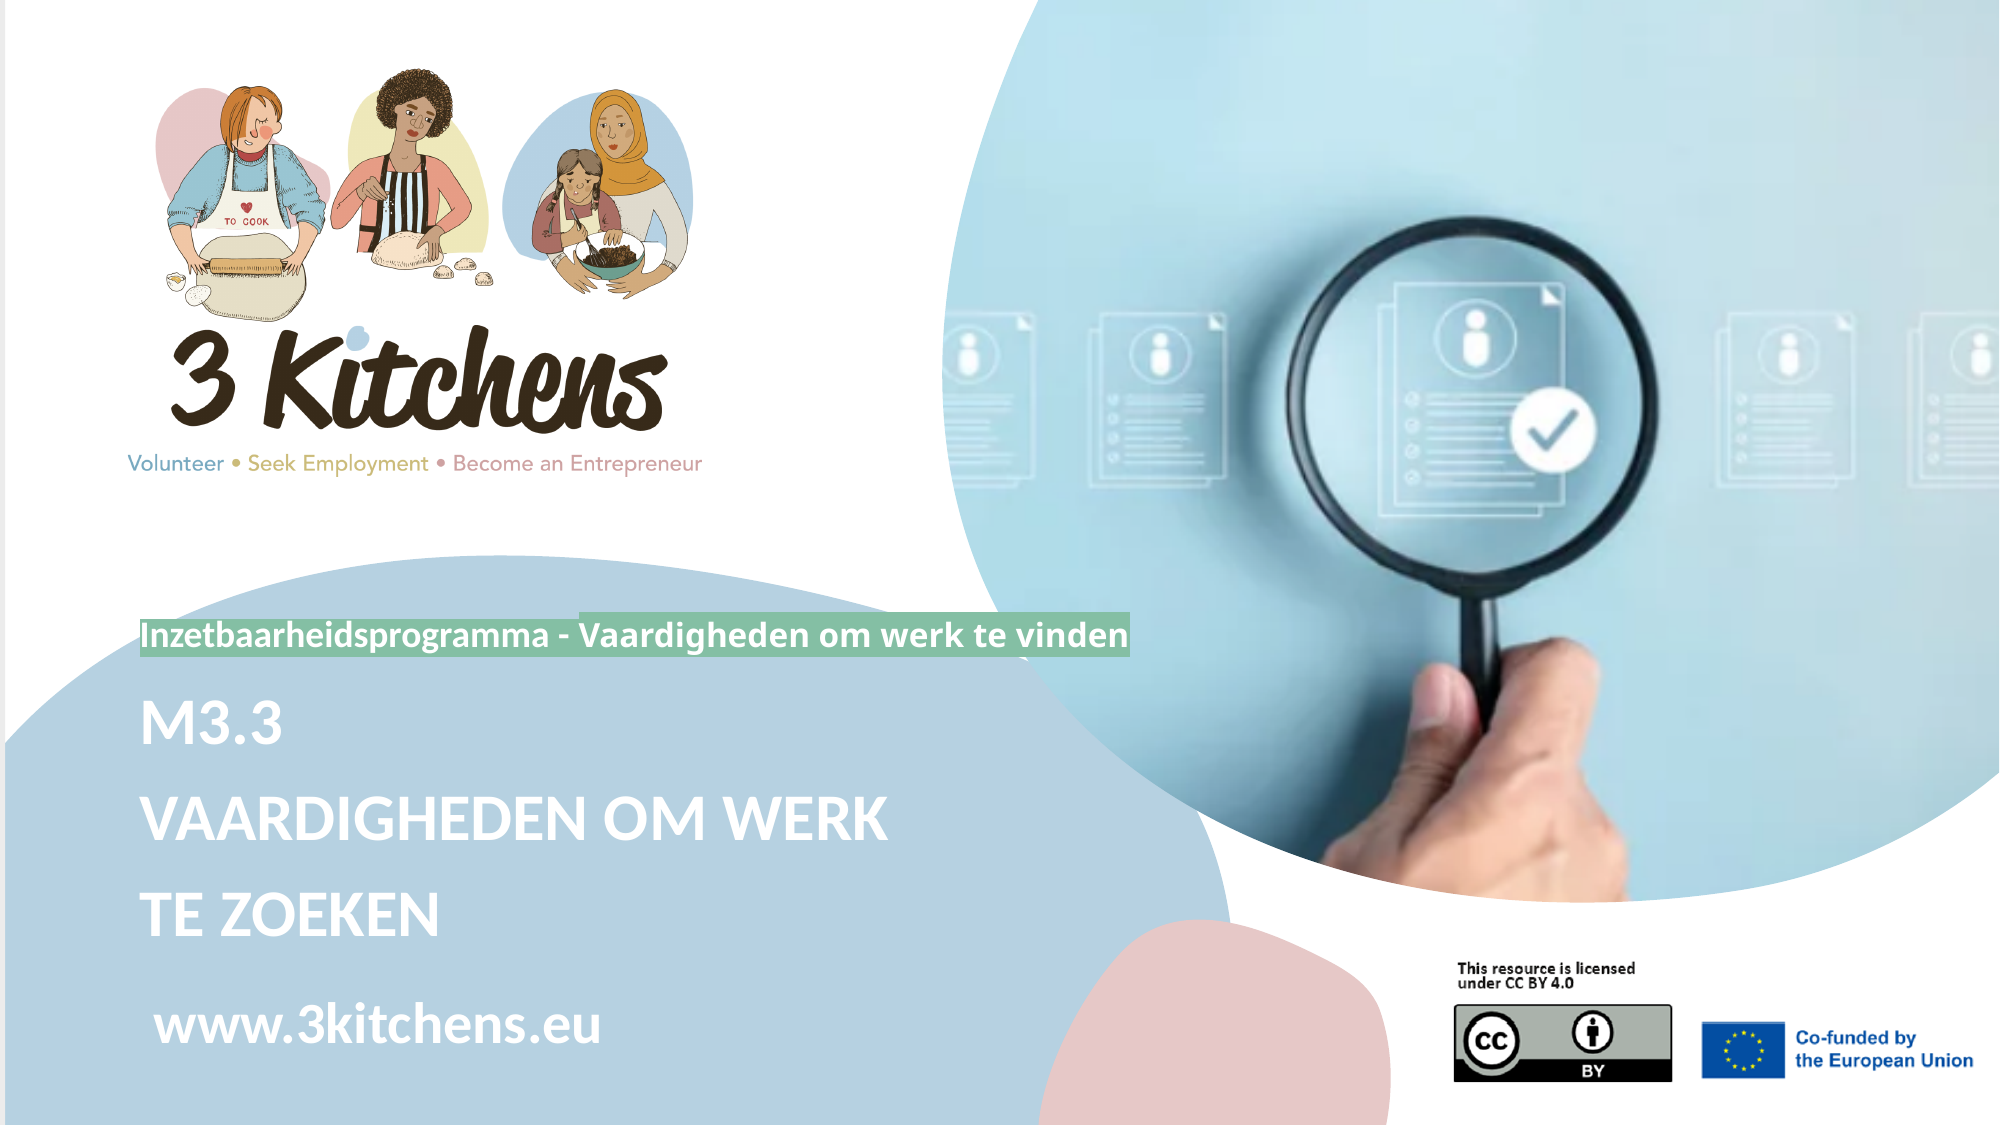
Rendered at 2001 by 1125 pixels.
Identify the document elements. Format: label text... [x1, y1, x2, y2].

text_box Inzetbaarheidsprogramma - Vaardigheden om werk te vinden [124, 602, 942, 663]
list M3.3 VAARDIGHEDEN OM WERK TE ZOEKEN [124, 663, 942, 865]
picture [942, 0, 2000, 903]
picture [1432, 951, 1978, 1094]
text_box www.3kitchens.eu [138, 986, 779, 1106]
picture [91, 16, 765, 504]
